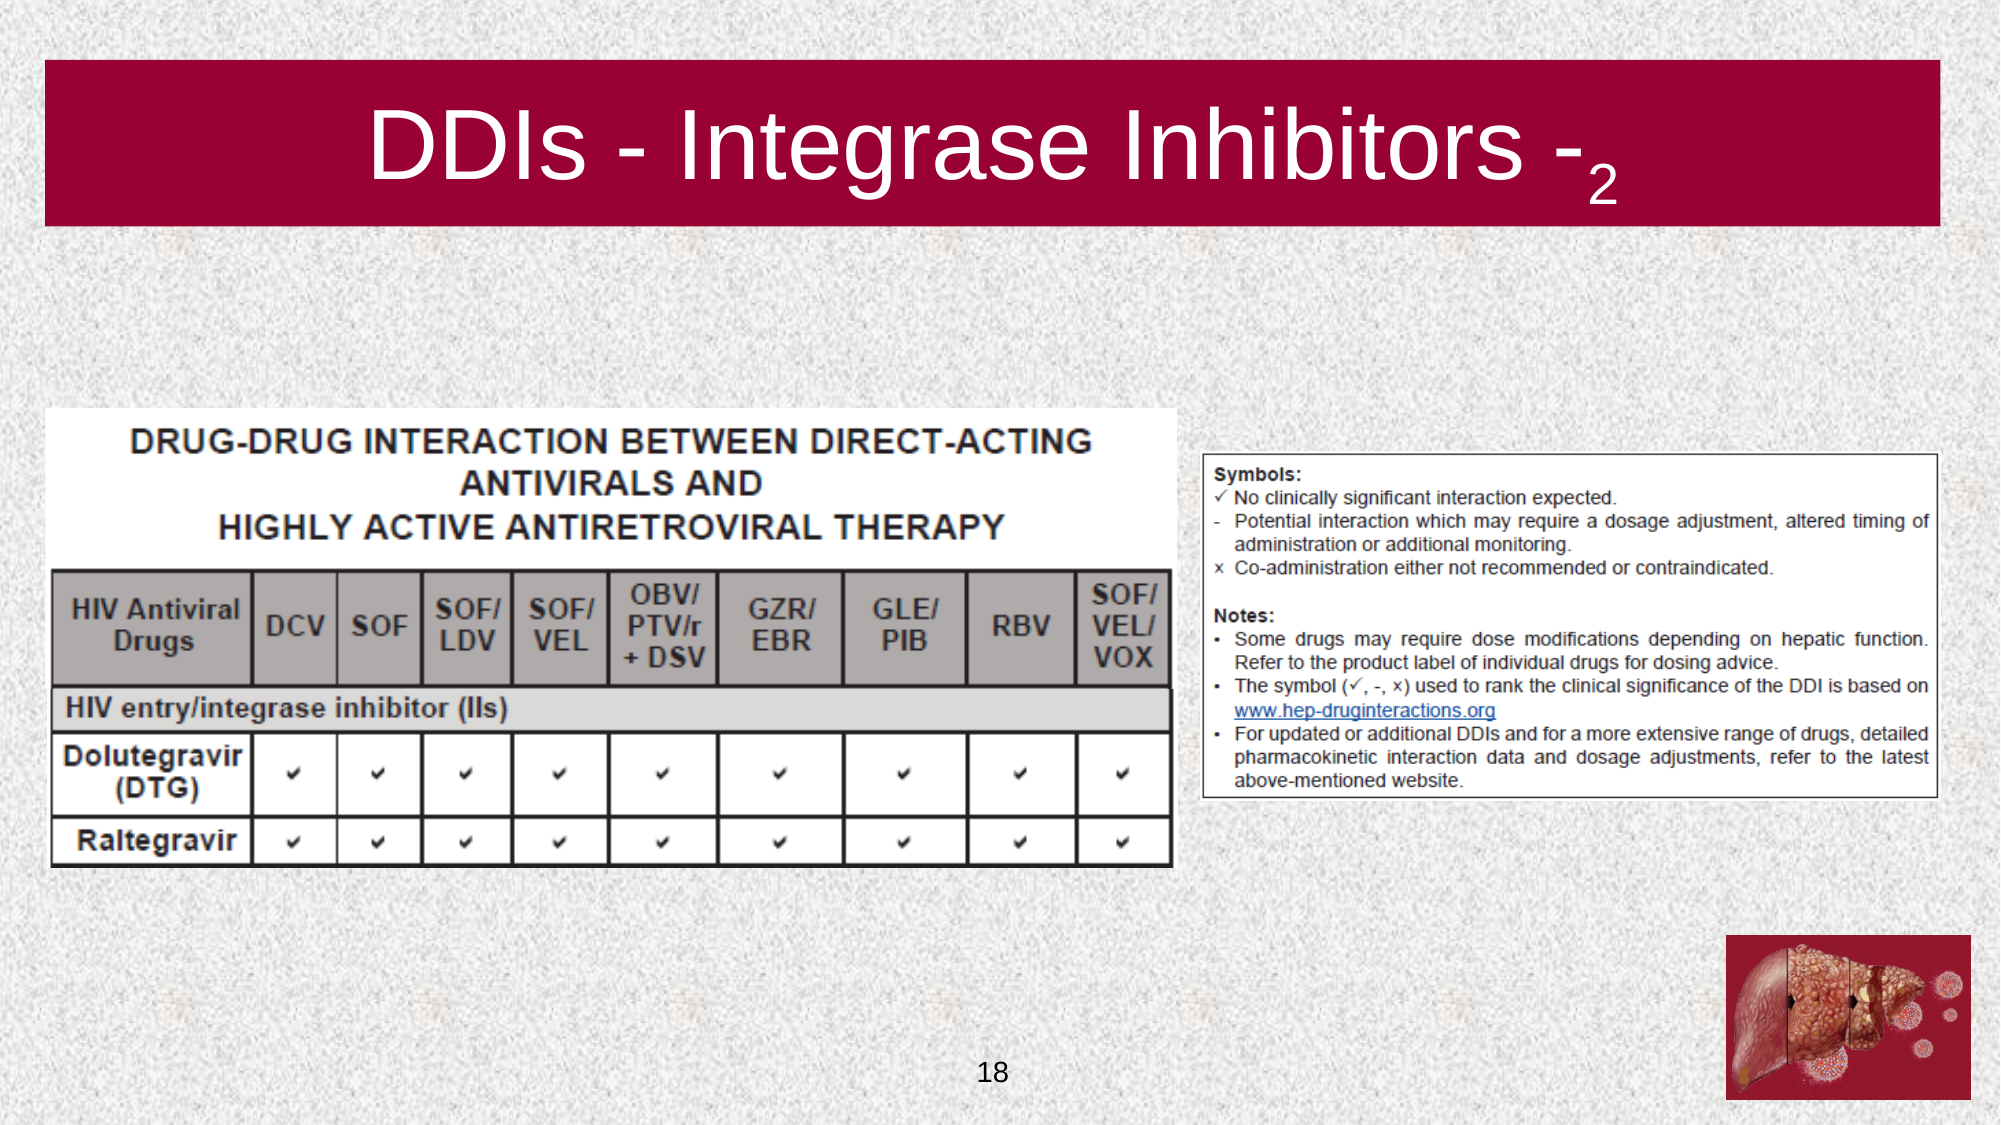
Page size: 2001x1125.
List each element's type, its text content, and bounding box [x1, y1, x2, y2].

text_box 18 [759, 1040, 1227, 1101]
picture [0, 0, 2001, 1125]
text_box DDIs - Integrase Inhibitors -2 [45, 59, 1941, 227]
